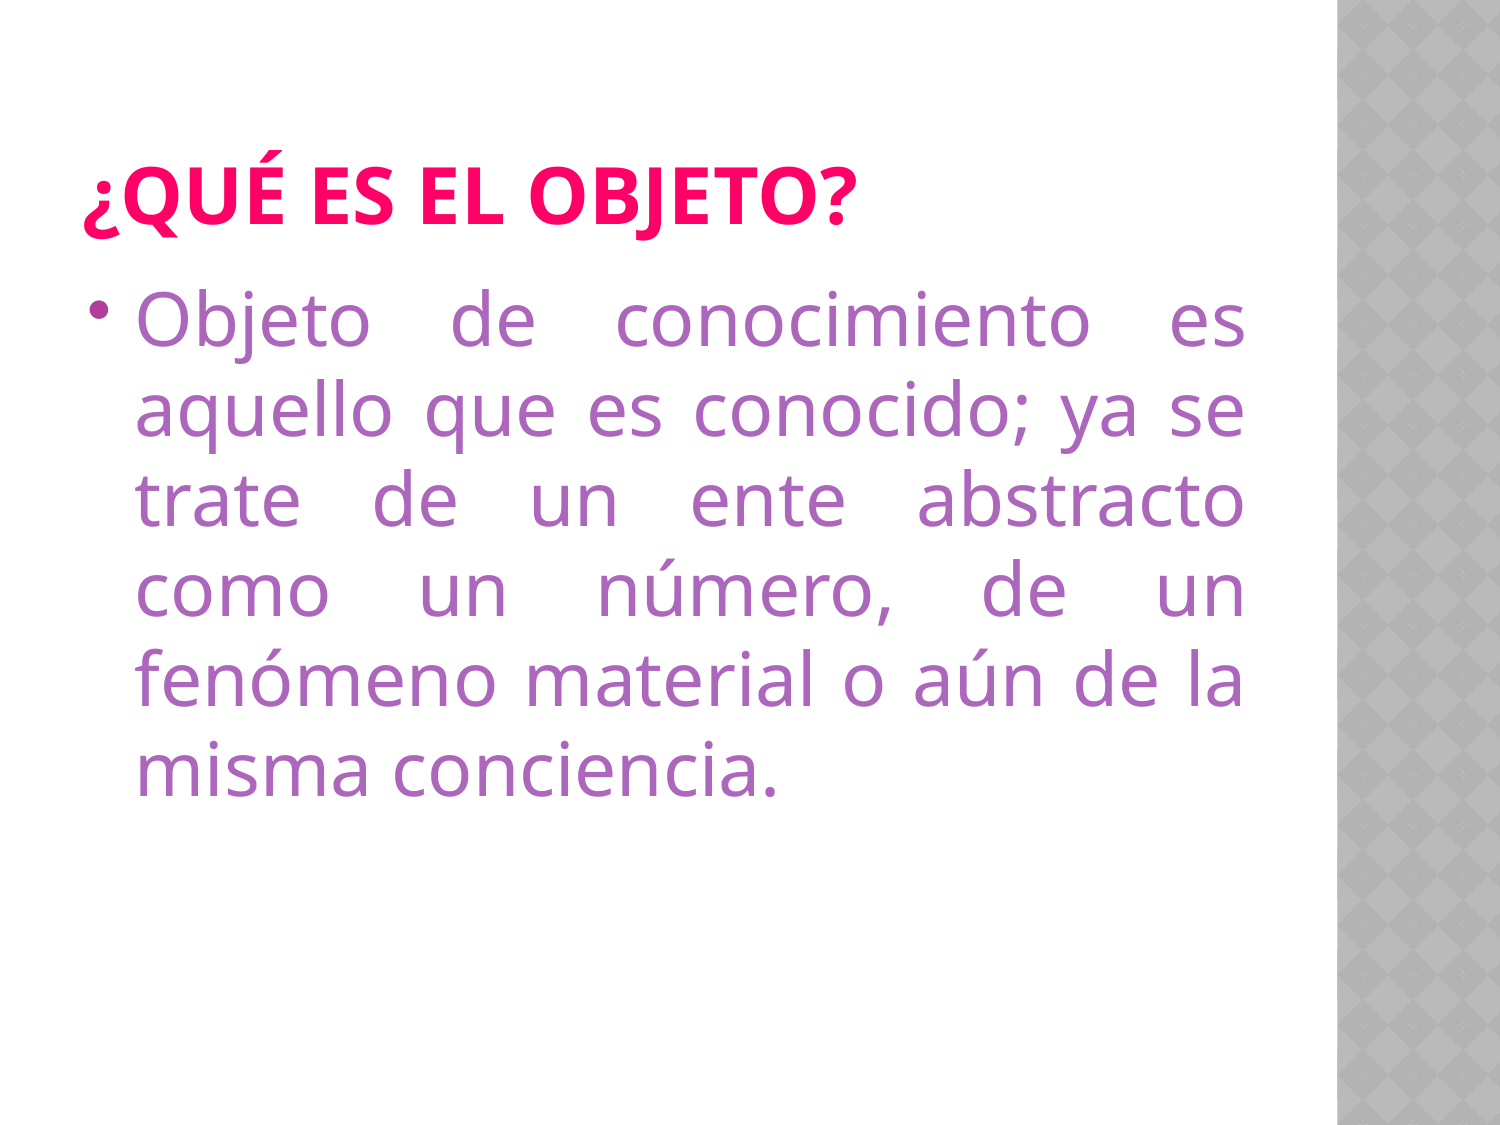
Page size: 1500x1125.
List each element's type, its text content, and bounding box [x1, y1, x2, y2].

list Objeto de conocimiento es aquello que es conocido; ya se trate de un ente abstracto como un número, de un fenómeno material o aún de la misma conciencia. [75, 264, 1263, 1059]
title ¿QUÉ ES EL OBJETO? [75, 52, 1263, 240]
